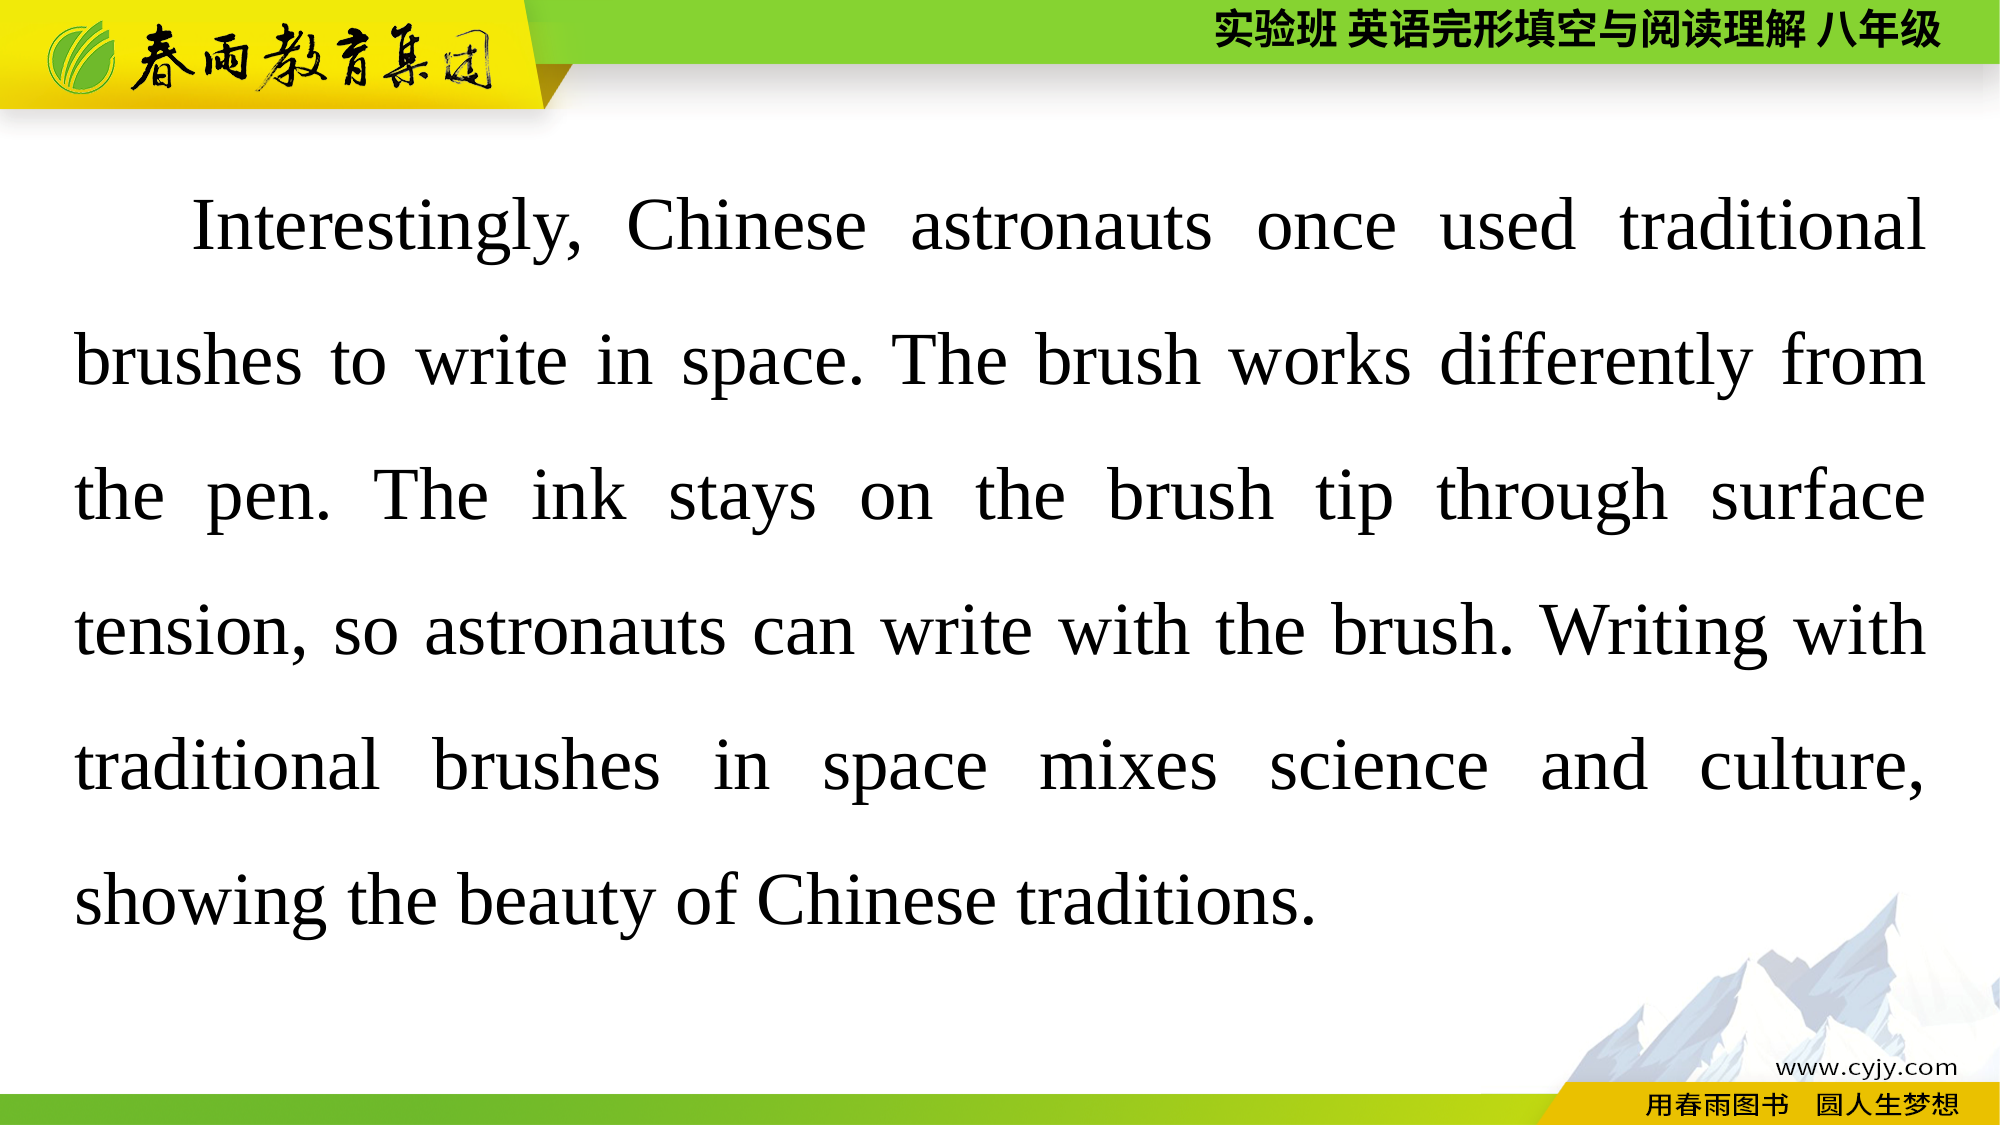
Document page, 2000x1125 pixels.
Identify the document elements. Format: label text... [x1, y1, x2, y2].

picture [0, 0, 2000, 1125]
list Interestingly, Chinese astronauts once used traditional brushes to write in space. The brush works differently from the pen. The ink stays on the brush tip through surface tension, so astronauts can write with the brush. Writing with traditional brushes in space mixes science and culture, showing the beauty of Chinese traditions. [59, 122, 1944, 940]
